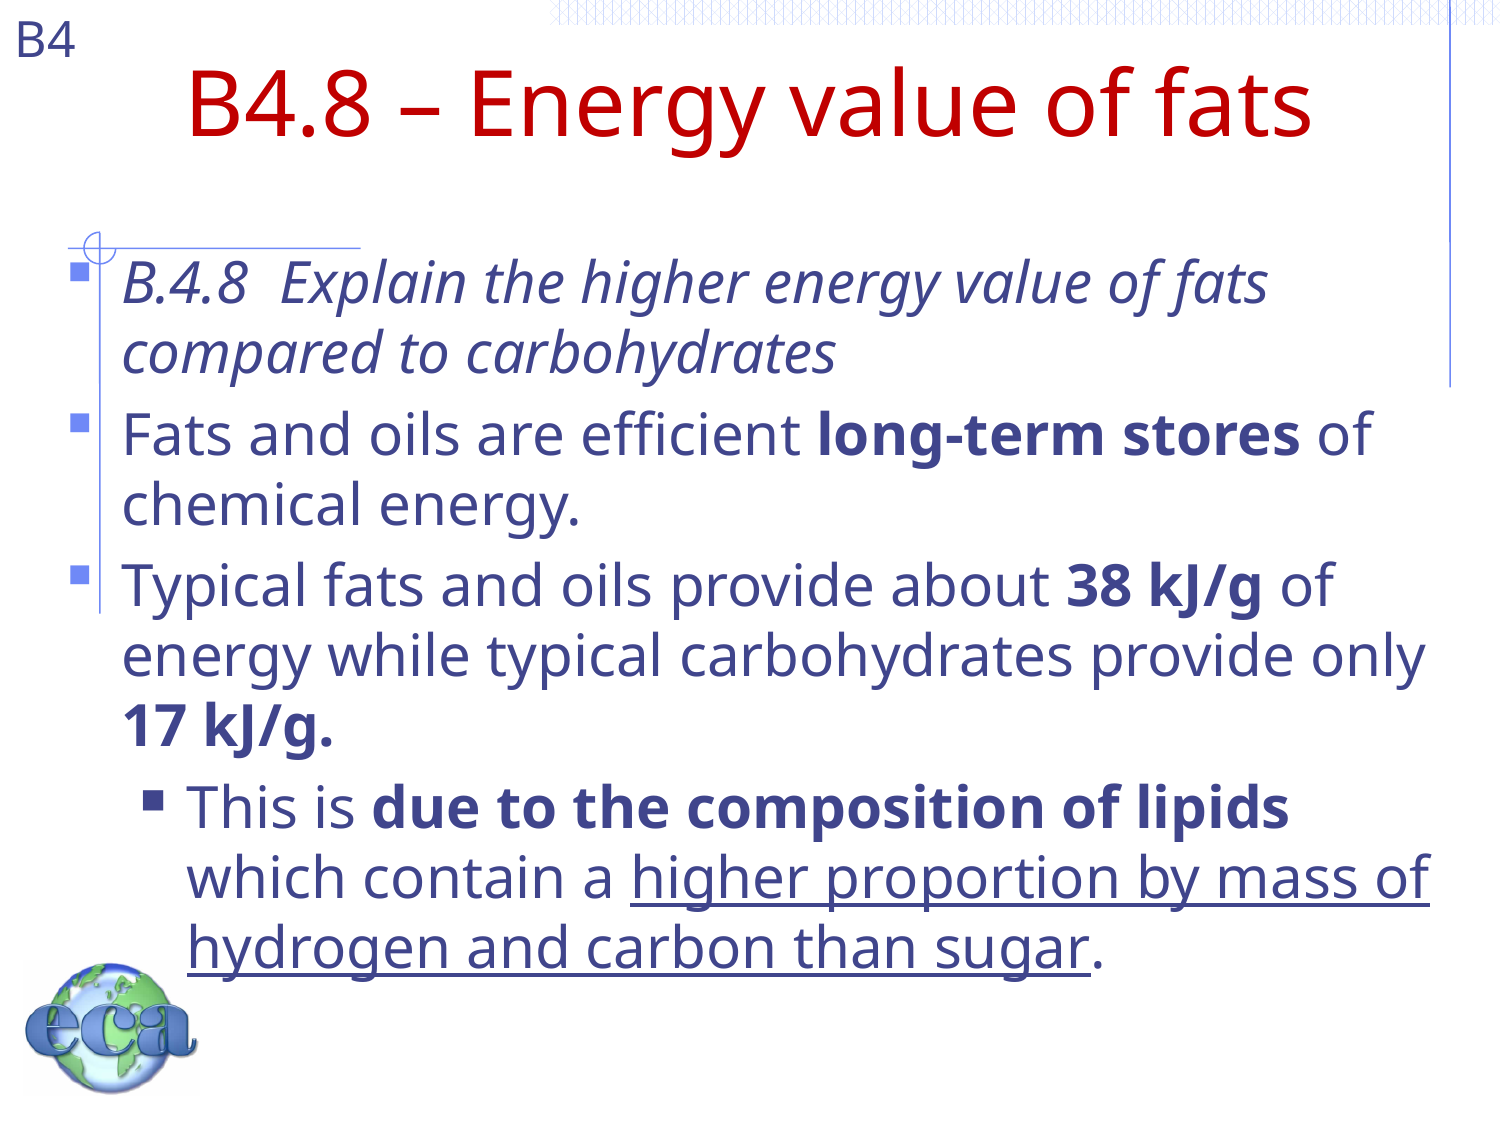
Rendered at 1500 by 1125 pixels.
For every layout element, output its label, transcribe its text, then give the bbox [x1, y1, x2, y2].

list B.4.8 Explain the higher energy value of fats compared to carbohydrates Fats and oils are efficient long-term stores of chemical energy. Typical fats and oils provide about 38 kJ/g of energy while typical carbohydrates provide only 17 kJ/g. This is due to the composition of lipids which contain a higher proportion by mass of hydrogen and carbon than sugar. [49, 237, 1463, 976]
title B4.8 – Energy value of fats [37, 24, 1463, 163]
picture [23, 960, 200, 1096]
